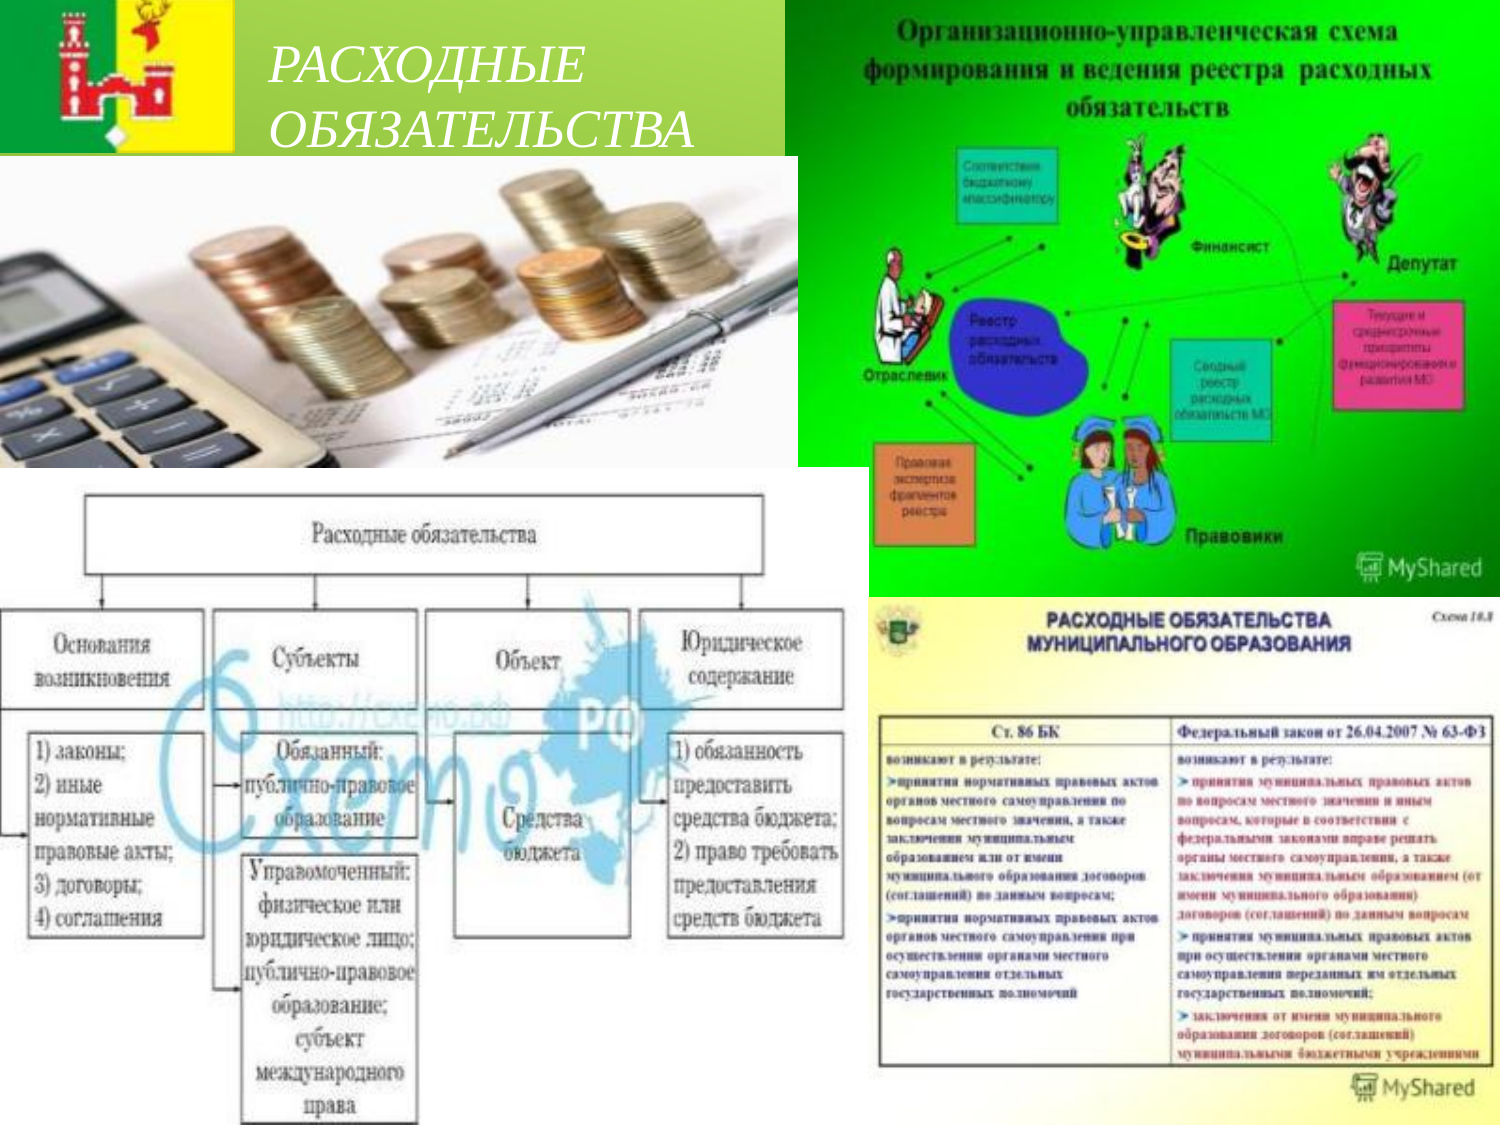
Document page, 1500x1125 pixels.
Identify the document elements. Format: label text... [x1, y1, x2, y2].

picture [0, 0, 235, 153]
picture [0, 0, 1500, 1125]
text_box Расходные обязательства [253, 0, 785, 156]
